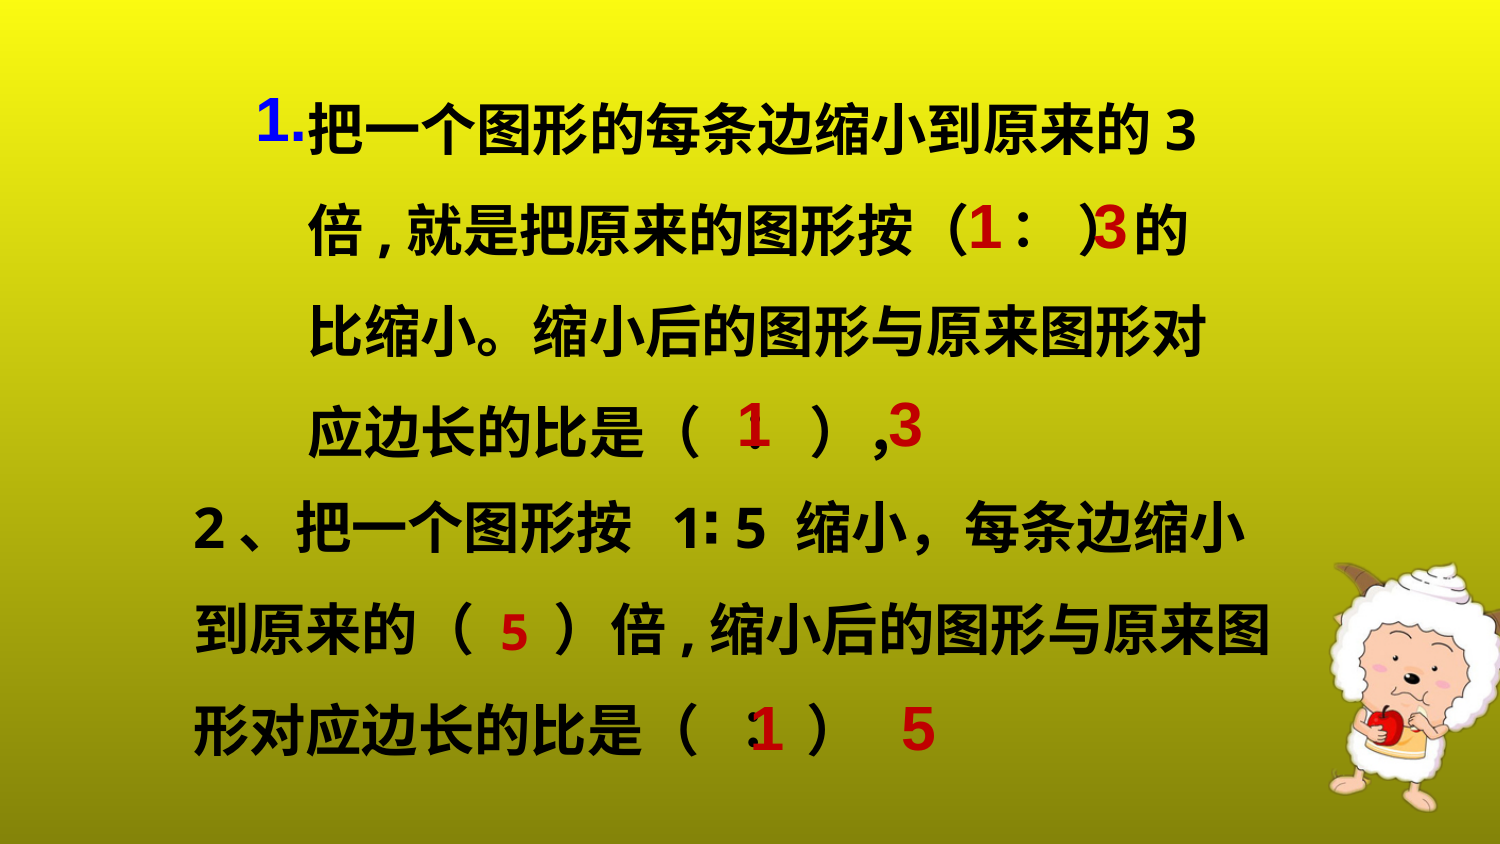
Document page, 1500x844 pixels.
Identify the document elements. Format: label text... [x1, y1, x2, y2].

text_box 1. [240, 71, 390, 161]
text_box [953, 178, 1227, 269]
text_box 把一个图形的每条边缩小到原来的3倍,就是把原来的图形按（ ∶ ）的比缩小。缩小后的图形与原来图形对应边长的比是（ ∶ ）， [292, 52, 1251, 451]
picture [1291, 474, 1500, 815]
text_box 2、把一个图形按 1∶ 5 缩小，每条边缩小到原来的（ 5 ）倍,缩小后的图形与原来图形对应边长的比是（ ∶ ） [178, 451, 1292, 770]
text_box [721, 376, 1015, 467]
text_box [734, 680, 1028, 771]
